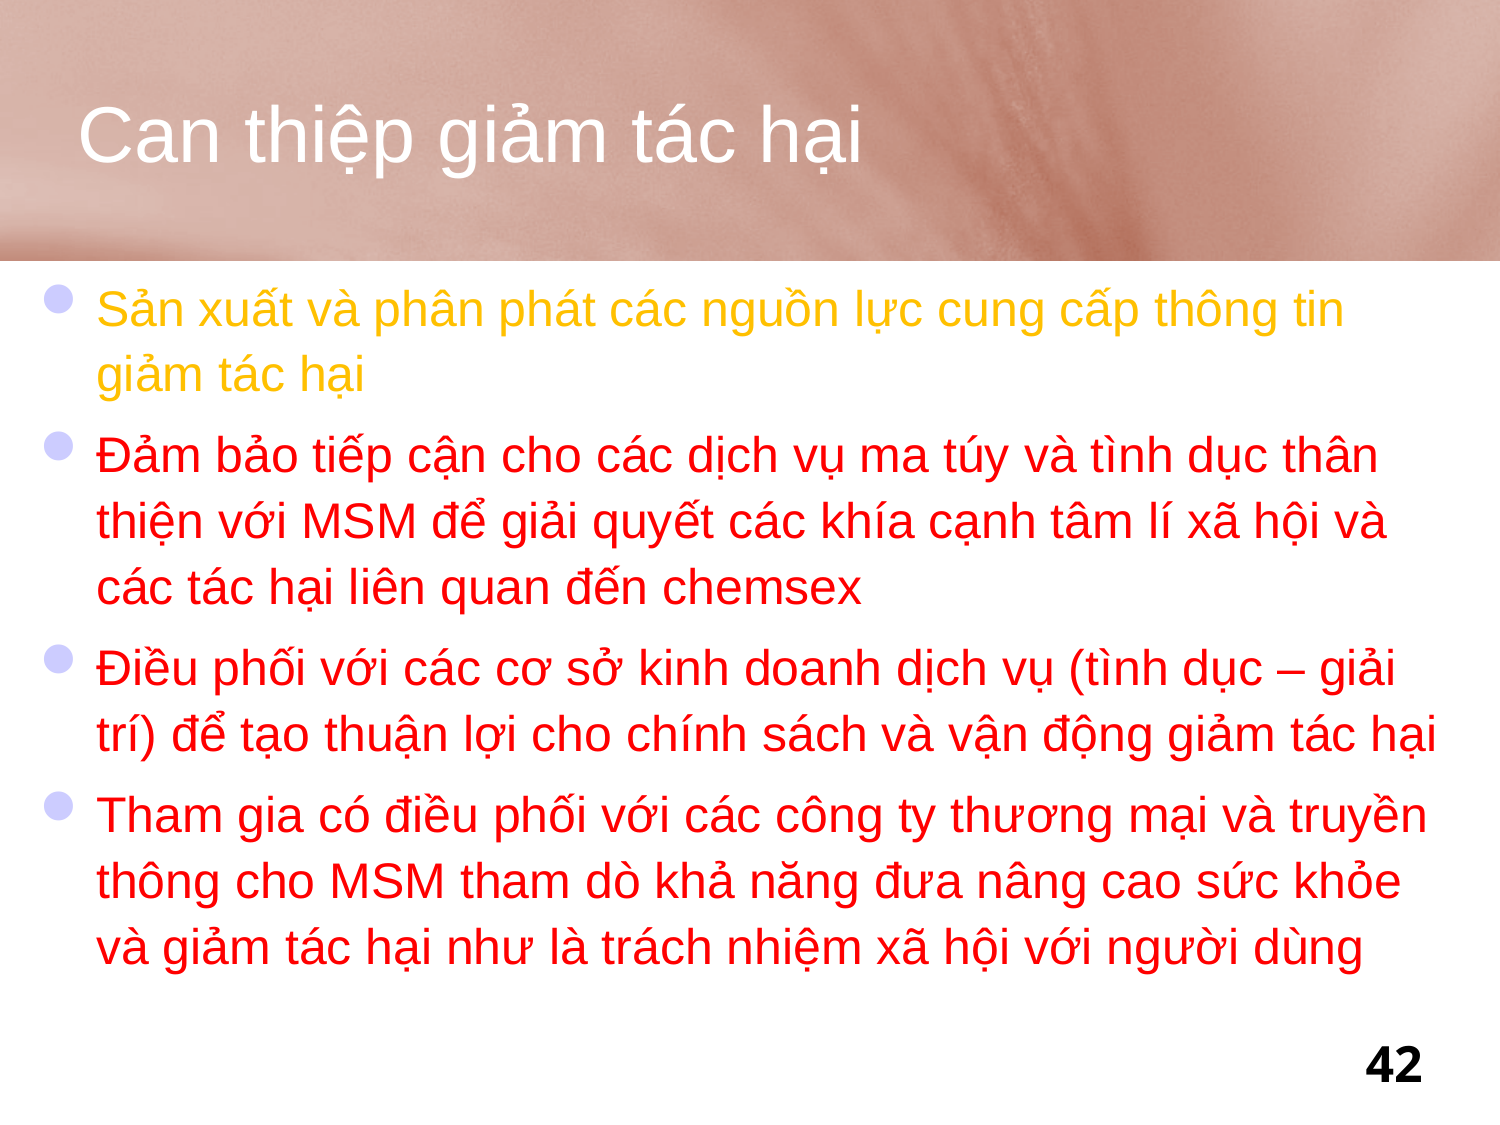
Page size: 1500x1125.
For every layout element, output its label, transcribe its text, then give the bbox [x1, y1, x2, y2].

list Sản xuất và phân phát các nguồn lực cung cấp thông tin giảm tác hại Đảm bảo tiếp cận cho các dịch vụ ma túy và tình dục thân thiện với MSM để giải quyết các khía cạnh tâm lí xã hội và các tác hại liên quan đến chemsex Điều phối với các cơ sở kinh doanh dịch vụ (tình dục – giải trí) để tạo thuận lợi cho chính sách và vận động giảm tác hại Tham gia có điều phối với các công ty thương mại và truyền thông cho MSM tham dò khả năng đưa nâng cao sức khỏe và giảm tác hại như là trách nhiệm xã hội với người dùng [24, 262, 1476, 1063]
title Can thiệp giảm tác hại [62, 37, 1413, 226]
picture [0, 0, 1500, 261]
slide_number 42 [1087, 1024, 1438, 1101]
